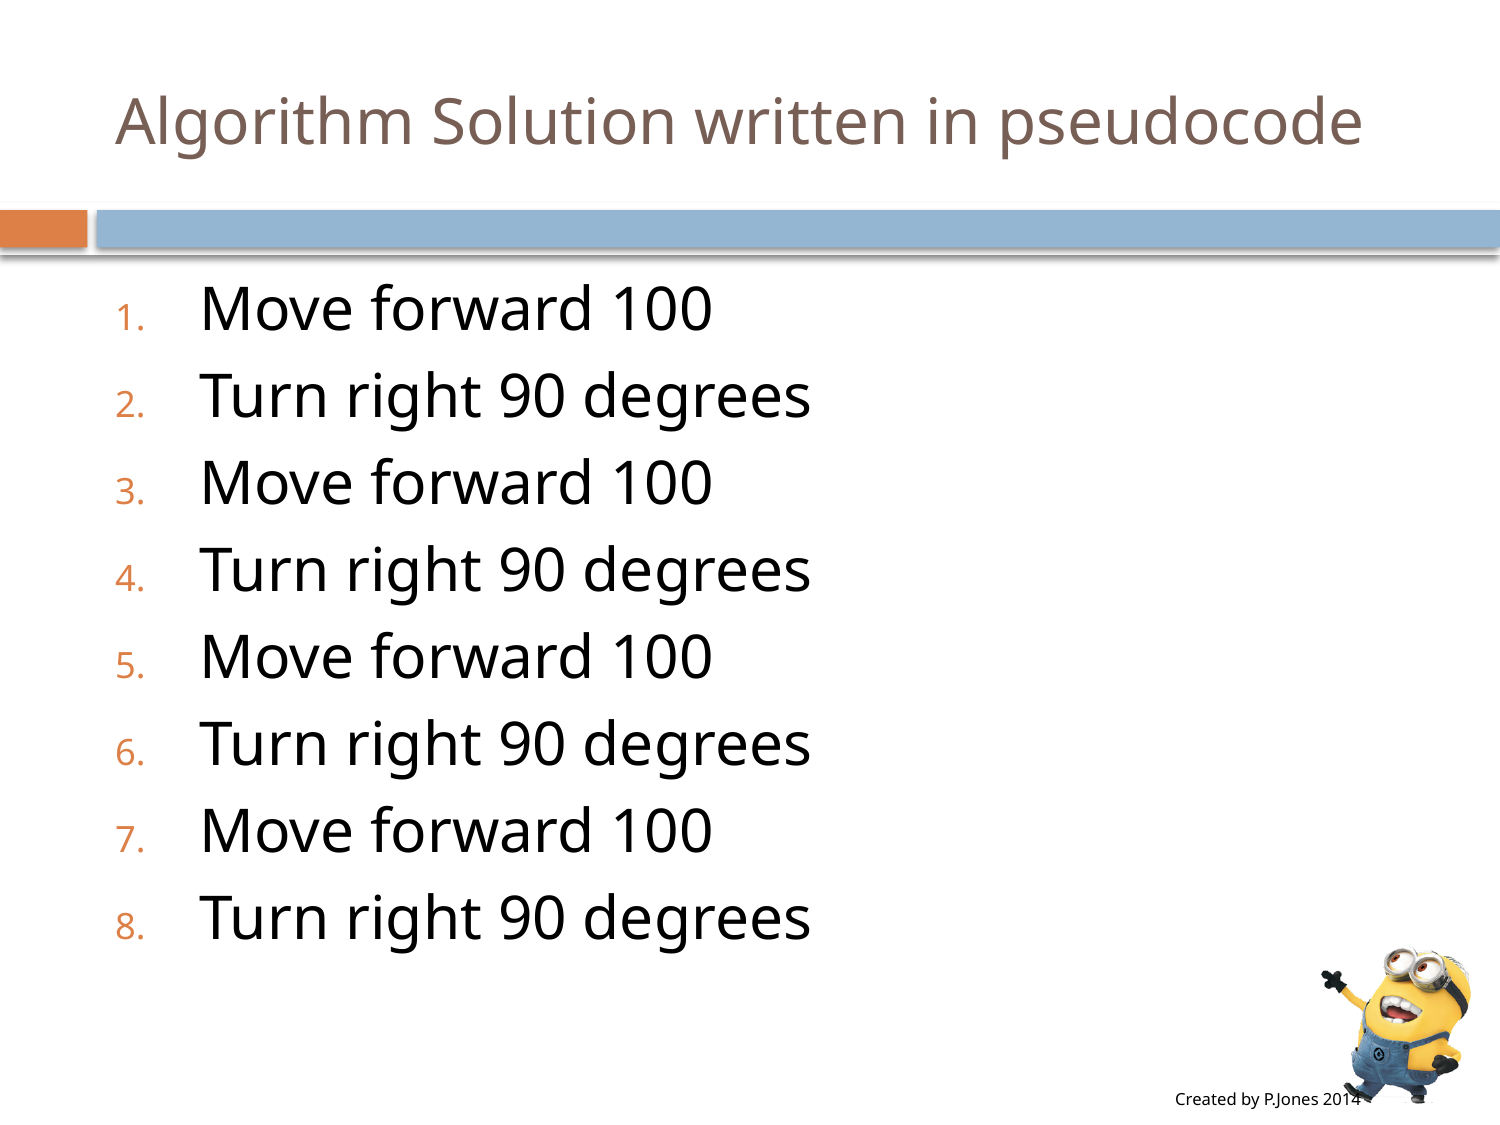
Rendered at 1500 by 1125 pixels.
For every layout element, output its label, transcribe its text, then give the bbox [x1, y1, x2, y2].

list Move forward 100 Turn right 90 degrees Move forward 100 Turn right 90 degrees Move forward 100 Turn right 90 degrees Move forward 100 Turn right 90 degrees [100, 262, 1438, 1000]
text_box Created by P.Jones 2014 [1160, 1081, 1310, 1116]
picture [1316, 928, 1480, 1114]
title Algorithm Solution written in pseudocode [100, 37, 1438, 200]
